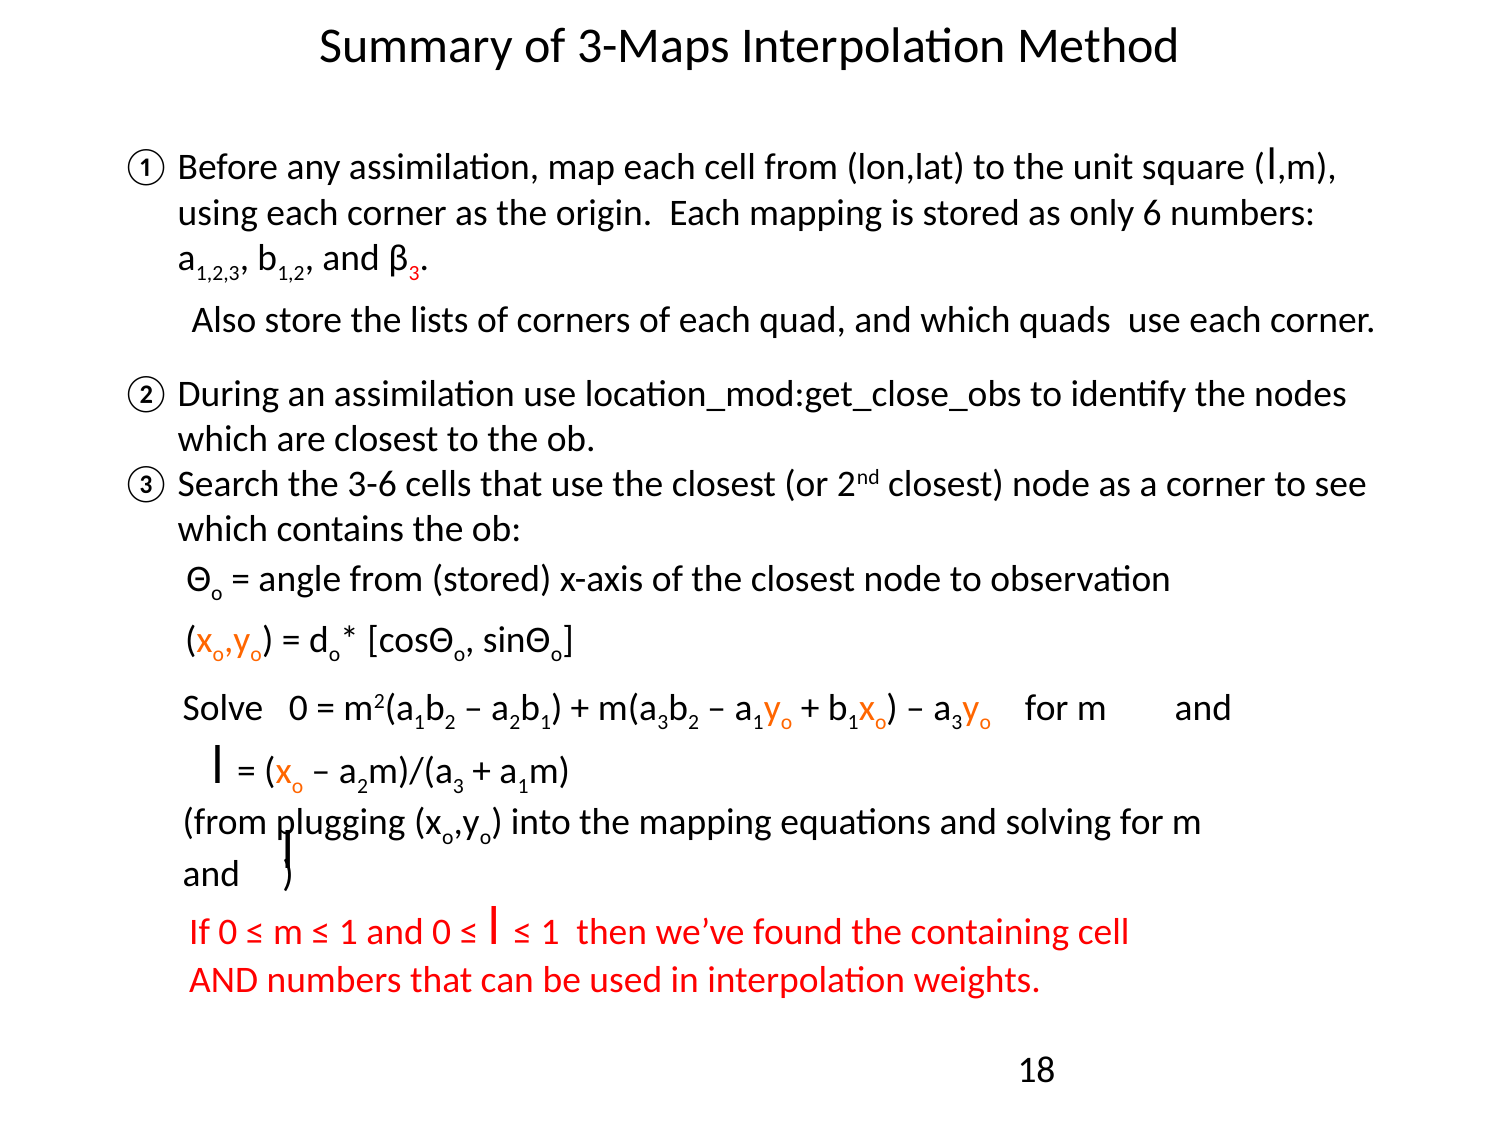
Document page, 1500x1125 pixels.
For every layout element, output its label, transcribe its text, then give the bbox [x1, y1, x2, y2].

title Summary of 3-Maps Interpolation Method [75, 4, 1425, 86]
text_box If 0 ≤ m ≤ 1 and 0 ≤ l ≤ 1 then we’ve found the containing cell AND numbers that can be used in interpolation weights. [174, 896, 1146, 1008]
text_box Also store the lists of corners of each quad, and which quads use each corner. [176, 287, 1393, 393]
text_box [167, 546, 1267, 888]
text_box During an assimilation use location_mod:get_close_obs to identify the nodes which are closest to the ob. Search the 3-6 cells that use the closest (or 2nd closest) node as a corner to see which contains the ob: [106, 361, 1423, 556]
slide_number 18 [1002, 1037, 1075, 1098]
text_box Before any assimilation, map each cell from (lon,lat) to the unit square (l,m), using each corner as the origin. Each mapping is stored as only 6 numbers: a1,2,3, b1,2, and β3. [106, 130, 1380, 292]
